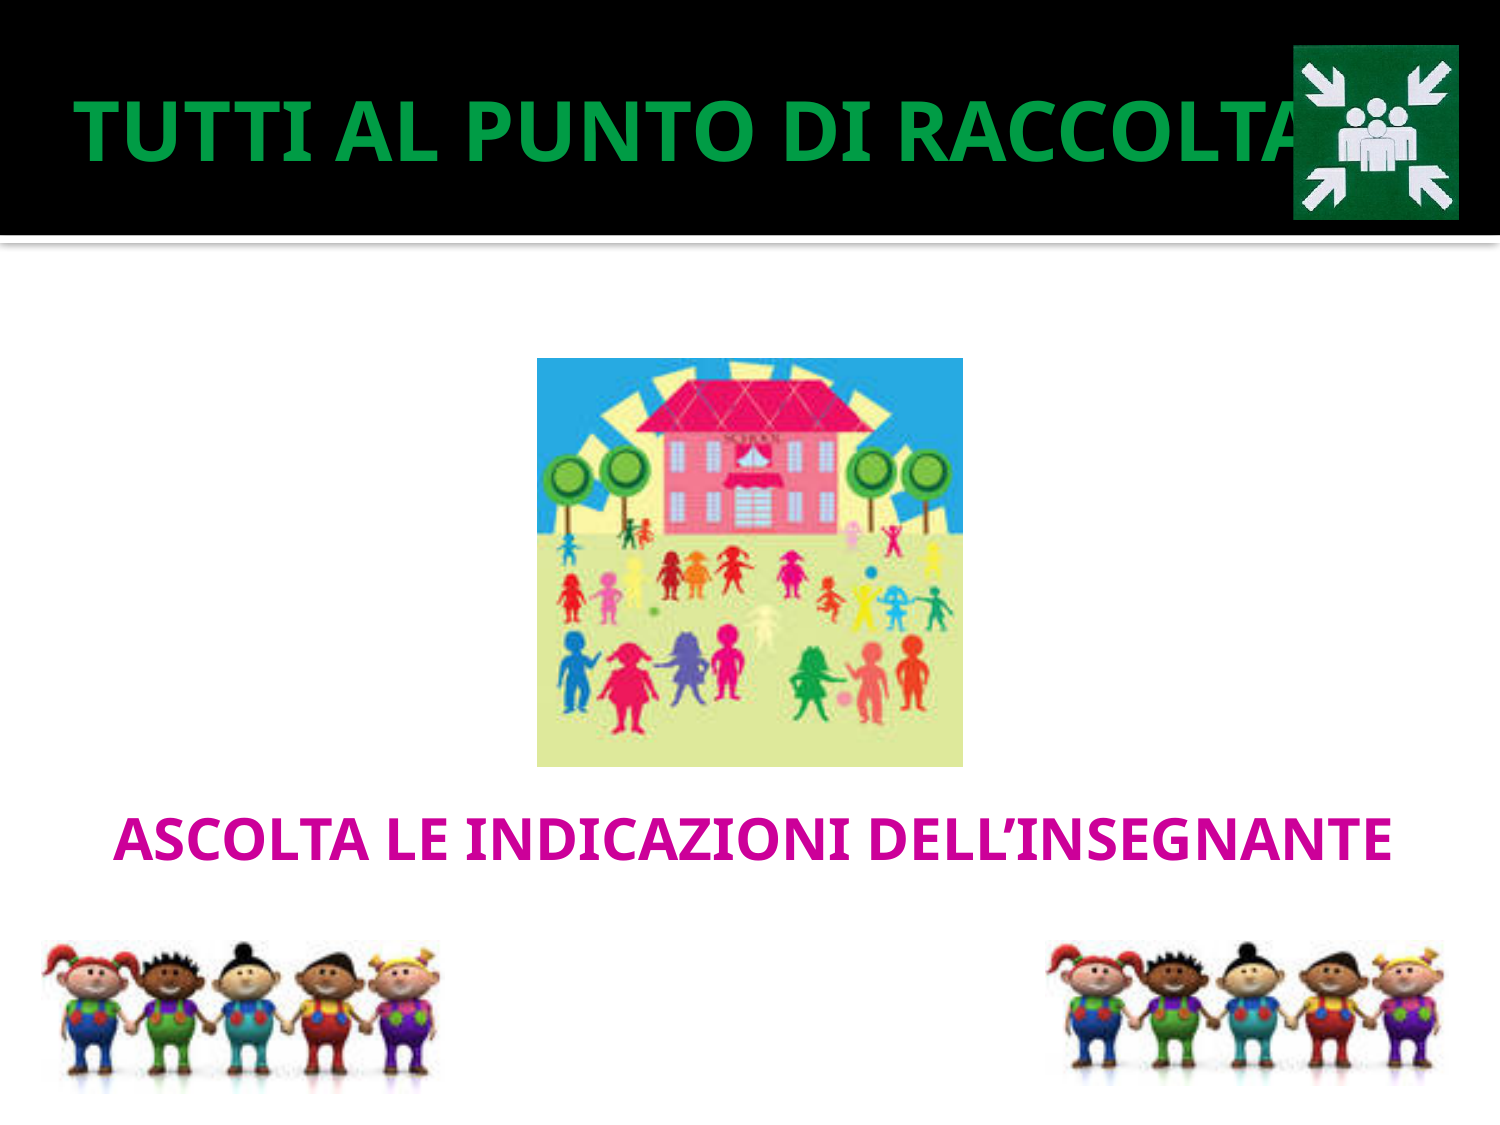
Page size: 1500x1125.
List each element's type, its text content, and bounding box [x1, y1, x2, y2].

picture [1045, 940, 1449, 1086]
picture [1293, 44, 1459, 220]
text_box ASCOLTA LE INDICAZIONI DELL’INSEGNANTE [41, 781, 1459, 893]
picture [537, 358, 963, 767]
picture [41, 940, 445, 1094]
title TUTTI AL PUNTO DI RACCOLTA [17, 25, 1368, 231]
